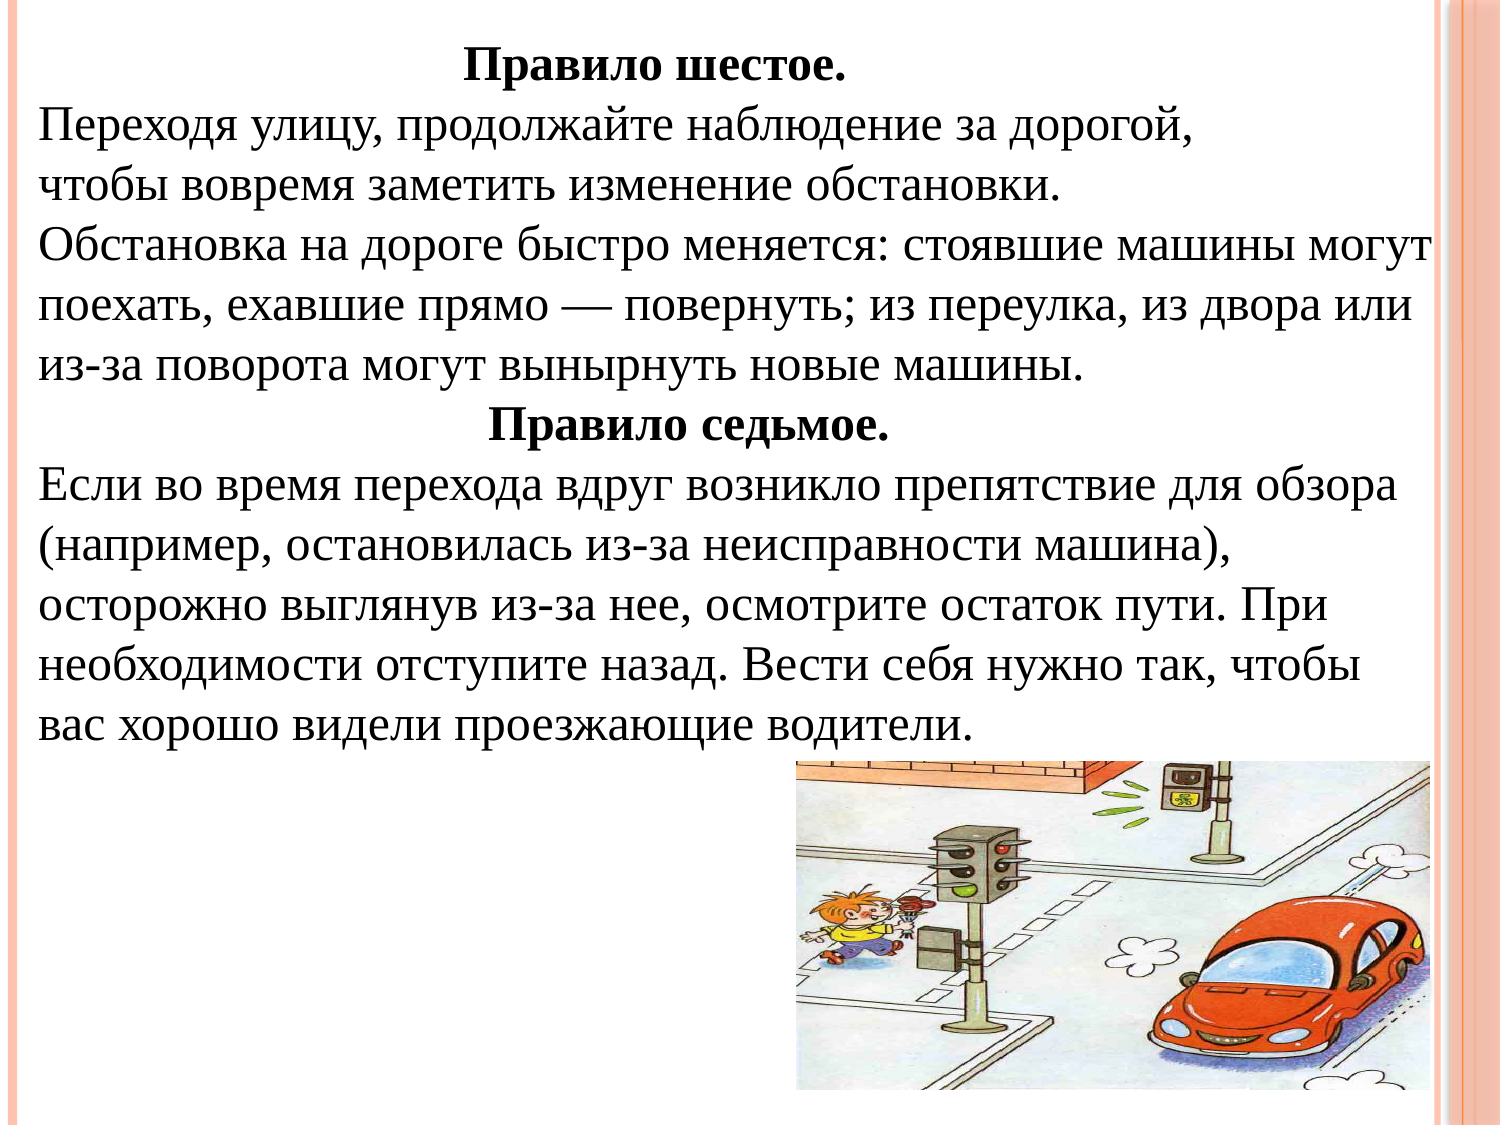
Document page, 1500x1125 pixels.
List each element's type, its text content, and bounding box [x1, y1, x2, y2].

text_box Правило шестое. Переходя улицу, продолжайте наблюдение за дорогой, чтобы вовремя заметить изменение обстановки. Обстановка на дороге быстро меняется: стоявшие машины могут поехать, ехавшие прямо — повернуть; из переулка, из двора или из-за поворота могут вынырнуть новые машины. Правило седьмое. Если во время перехода вдруг возникло препятствие для обзора (например, остановилась из-за неисправности машина), осторожно выглянув из-за нее, осмотрите остаток пути. При необходимости отступите назад. Вести себя нужно так, чтобы вас хорошо видели проезжающие водители. [23, 23, 1454, 759]
picture [796, 761, 1431, 1091]
